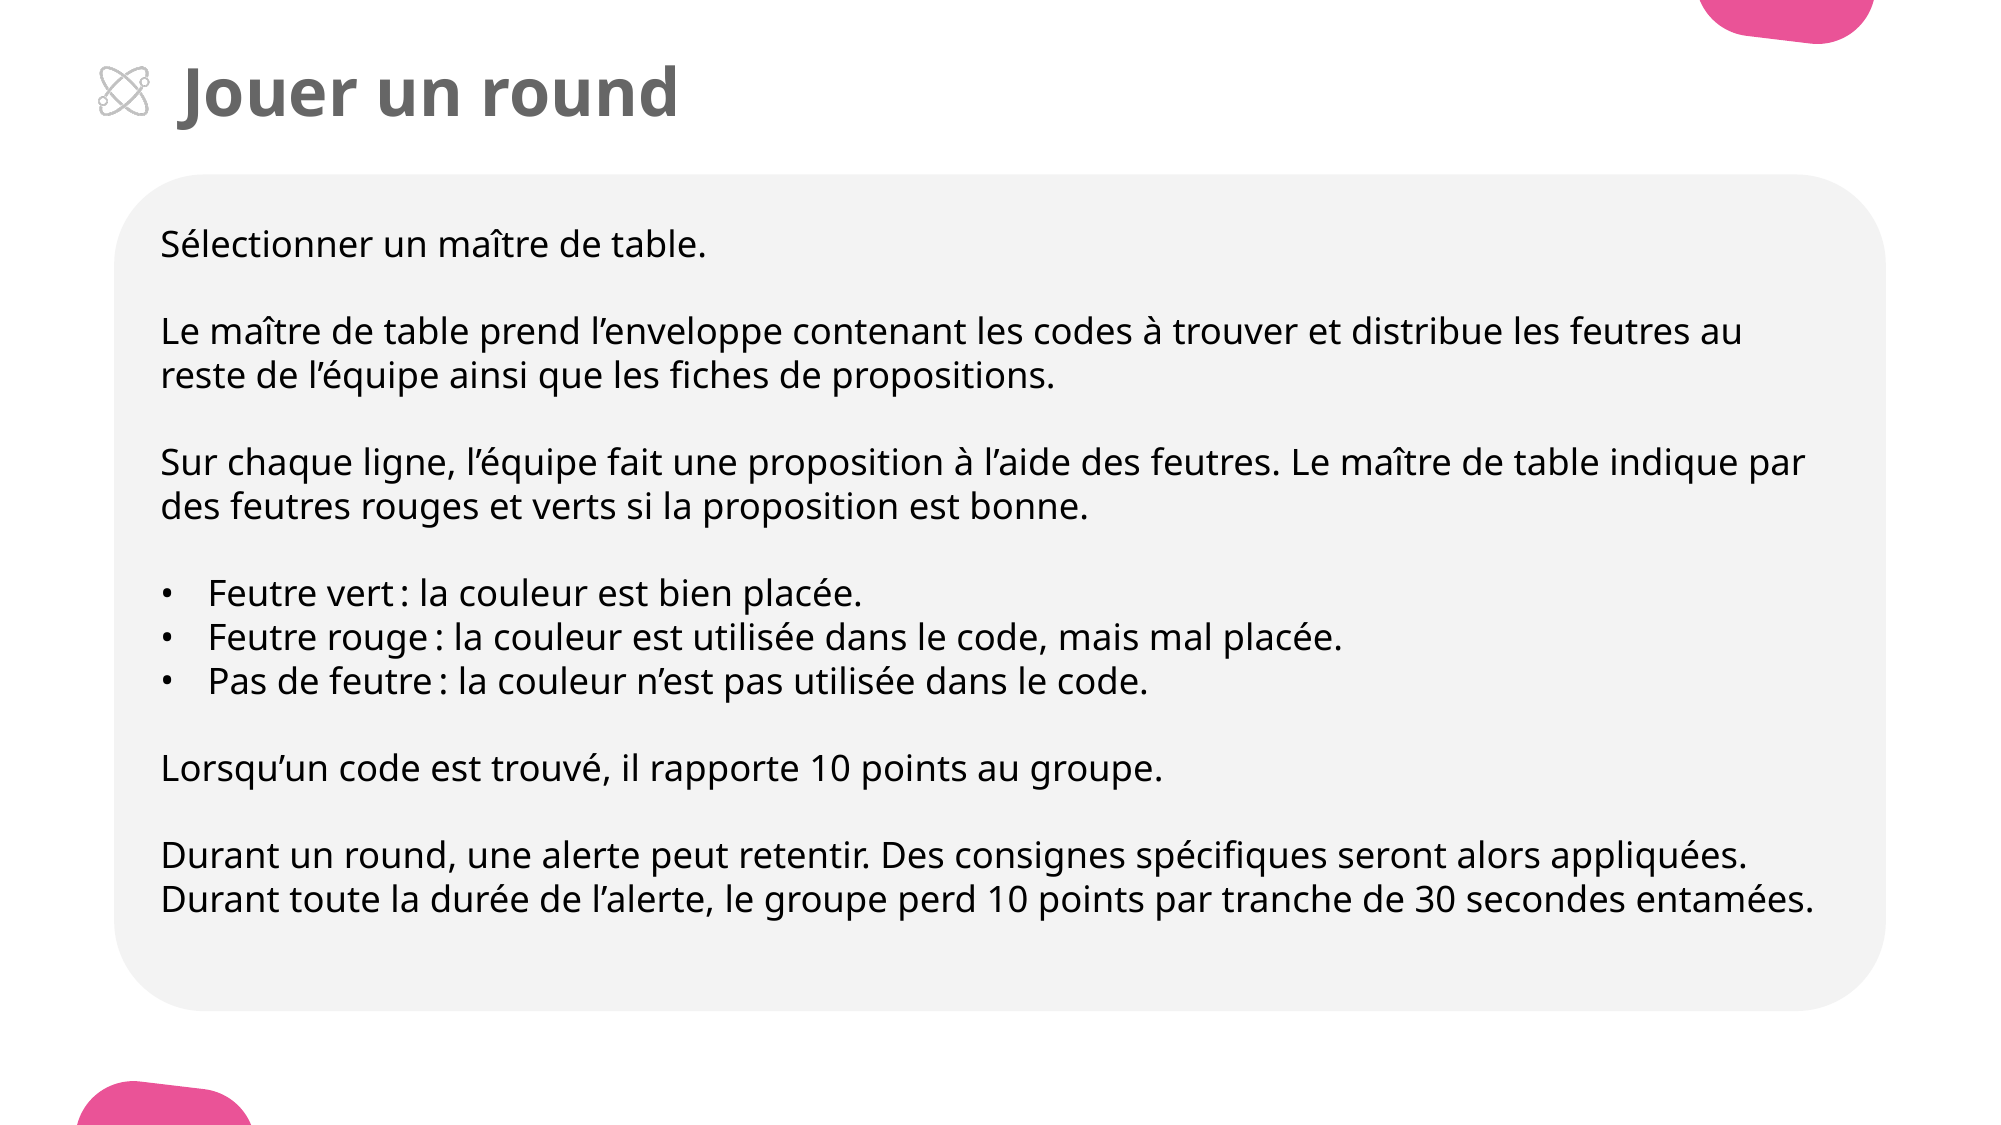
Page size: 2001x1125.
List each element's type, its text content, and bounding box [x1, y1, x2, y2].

text_box Jouer un round [162, 29, 1443, 175]
text_box Sélectionner un maître de table. Le maître de table prend l’enveloppe contenant les codes à trouver et distribue les feutres au reste de l’équipe ainsi que les fiches de propositions. Sur chaque ligne, l’équipe fait une proposition à l’aide des feutres. Le maître de table indique par des feutres rouges et verts si la proposition est bonne. Feutre vert : la couleur est bien placée. Feutre rouge : la couleur est utilisée dans le code, mais mal placée. Pas de feutre : la couleur n’est pas utilisée dans le code. Lorsqu’un code est trouvé, il rapporte 10 points au groupe. Durant un round, une alerte peut retentir. Des consignes spécifiques seront alors appliquées. Durant toute la durée de l’alerte, le groupe perd 10 points par tranche de 30 secondes entamées. [114, 174, 1886, 1012]
picture [98, 66, 150, 117]
